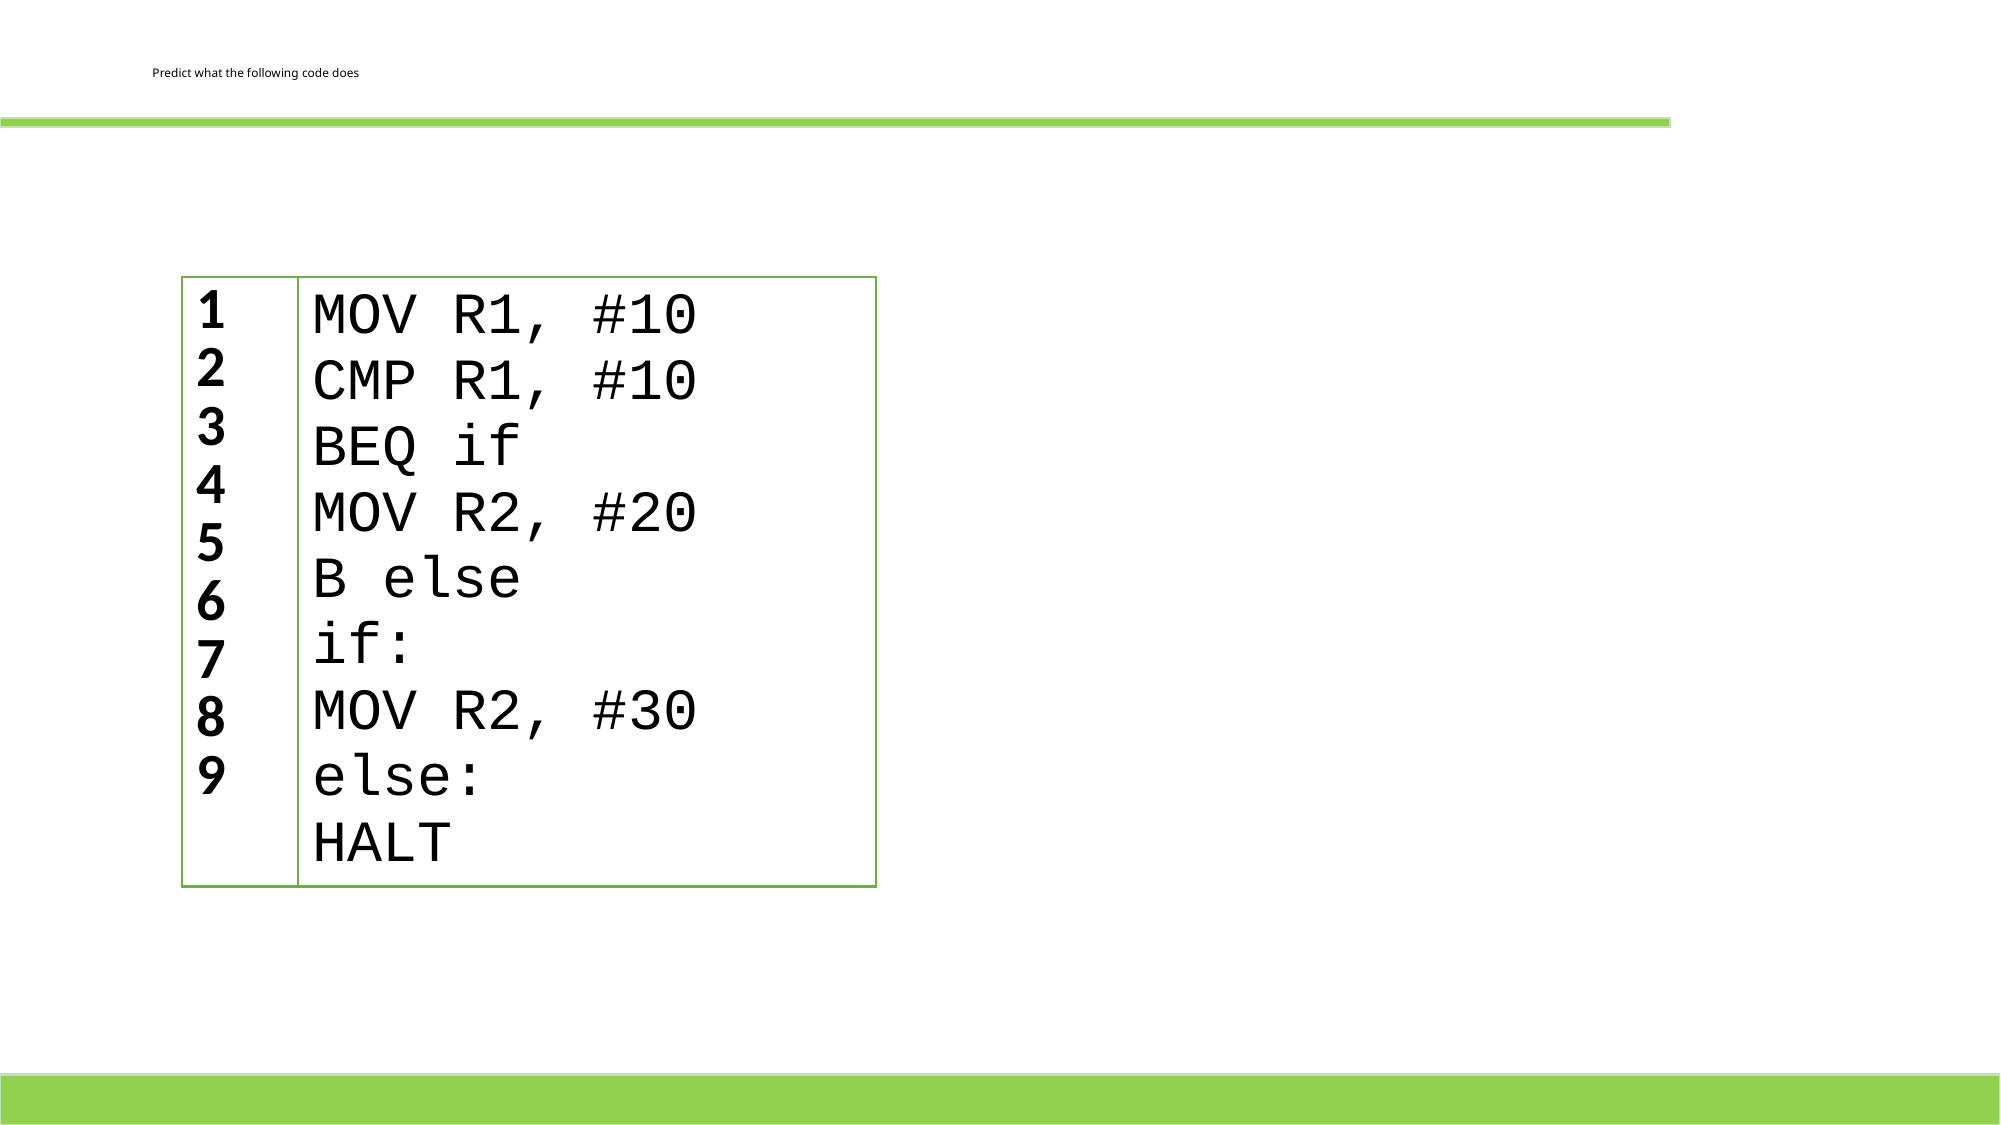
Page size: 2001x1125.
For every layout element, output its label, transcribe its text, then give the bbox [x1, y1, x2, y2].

title Predict what the following code does [137, 59, 1863, 89]
table_header MOV R1, #10 CMP R1, #10 BEQ if MOV R2, #20 B else if: MOV R2, #30 else: HALT [299, 278, 875, 885]
table_header 1 2 3 4 5 6 7 8 9 [183, 278, 297, 885]
